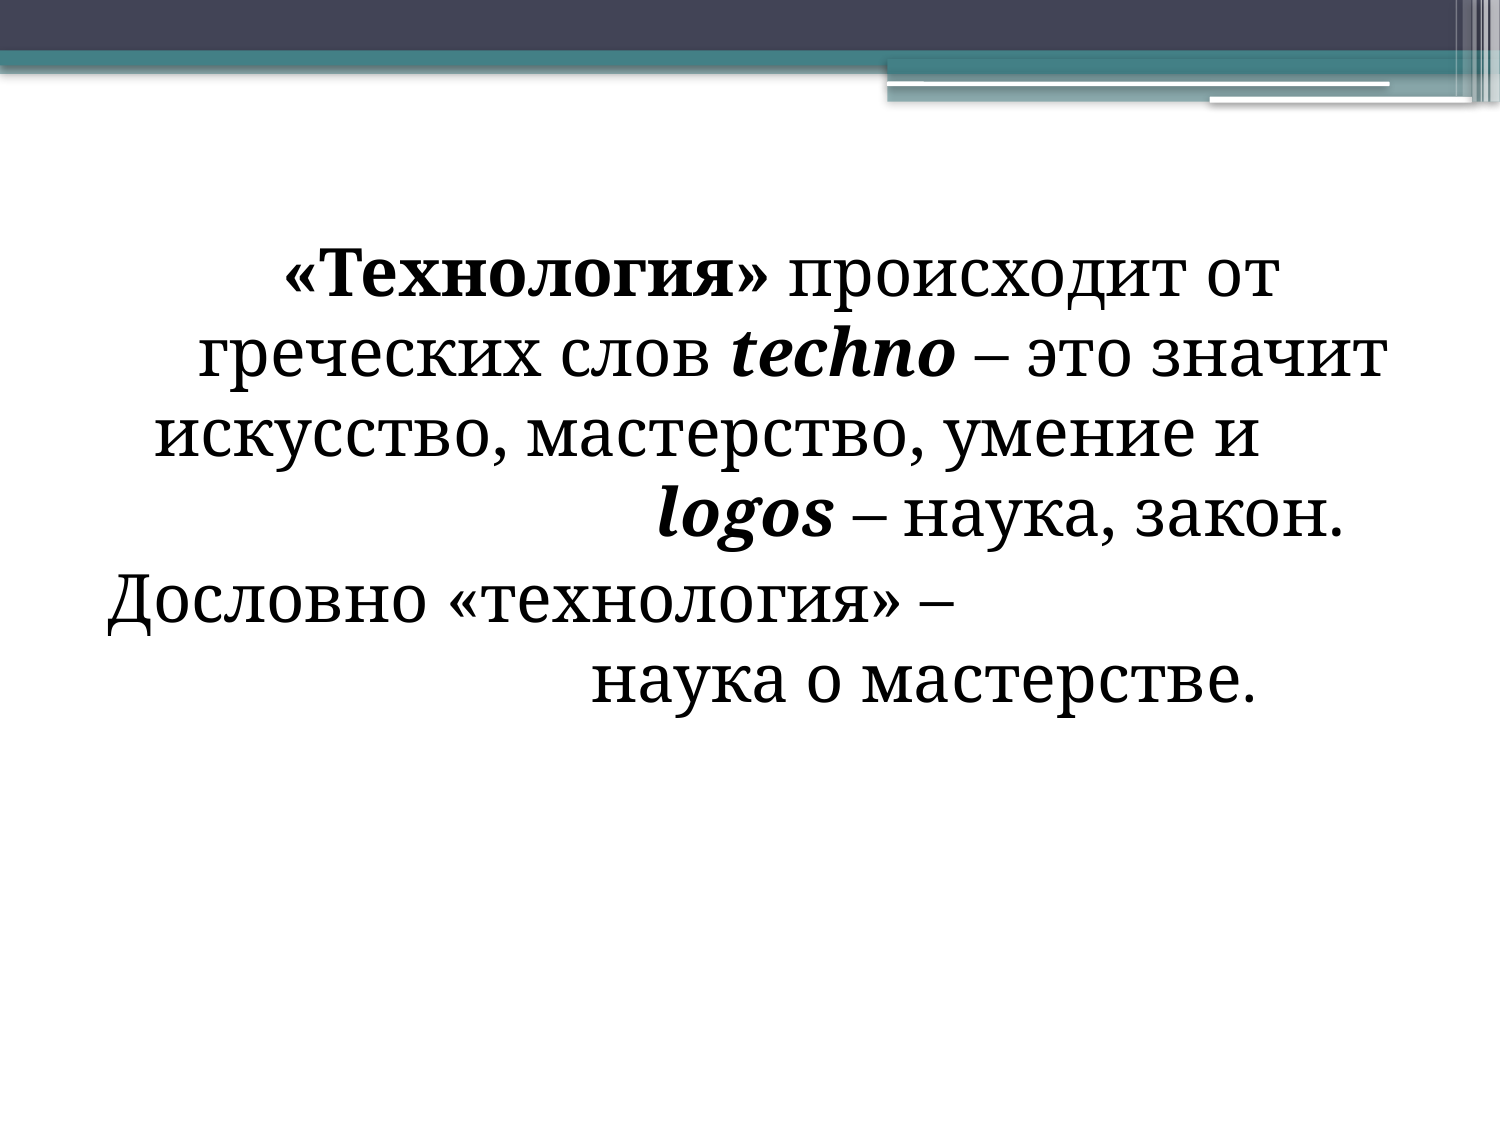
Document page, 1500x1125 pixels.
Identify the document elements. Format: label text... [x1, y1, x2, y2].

list «Технология» происходит от греческих слов techno – это значит искусство, мастерство, умение и logos – наука, закон. Дословно «технология» – наука о мастерстве. [75, 222, 1454, 1079]
